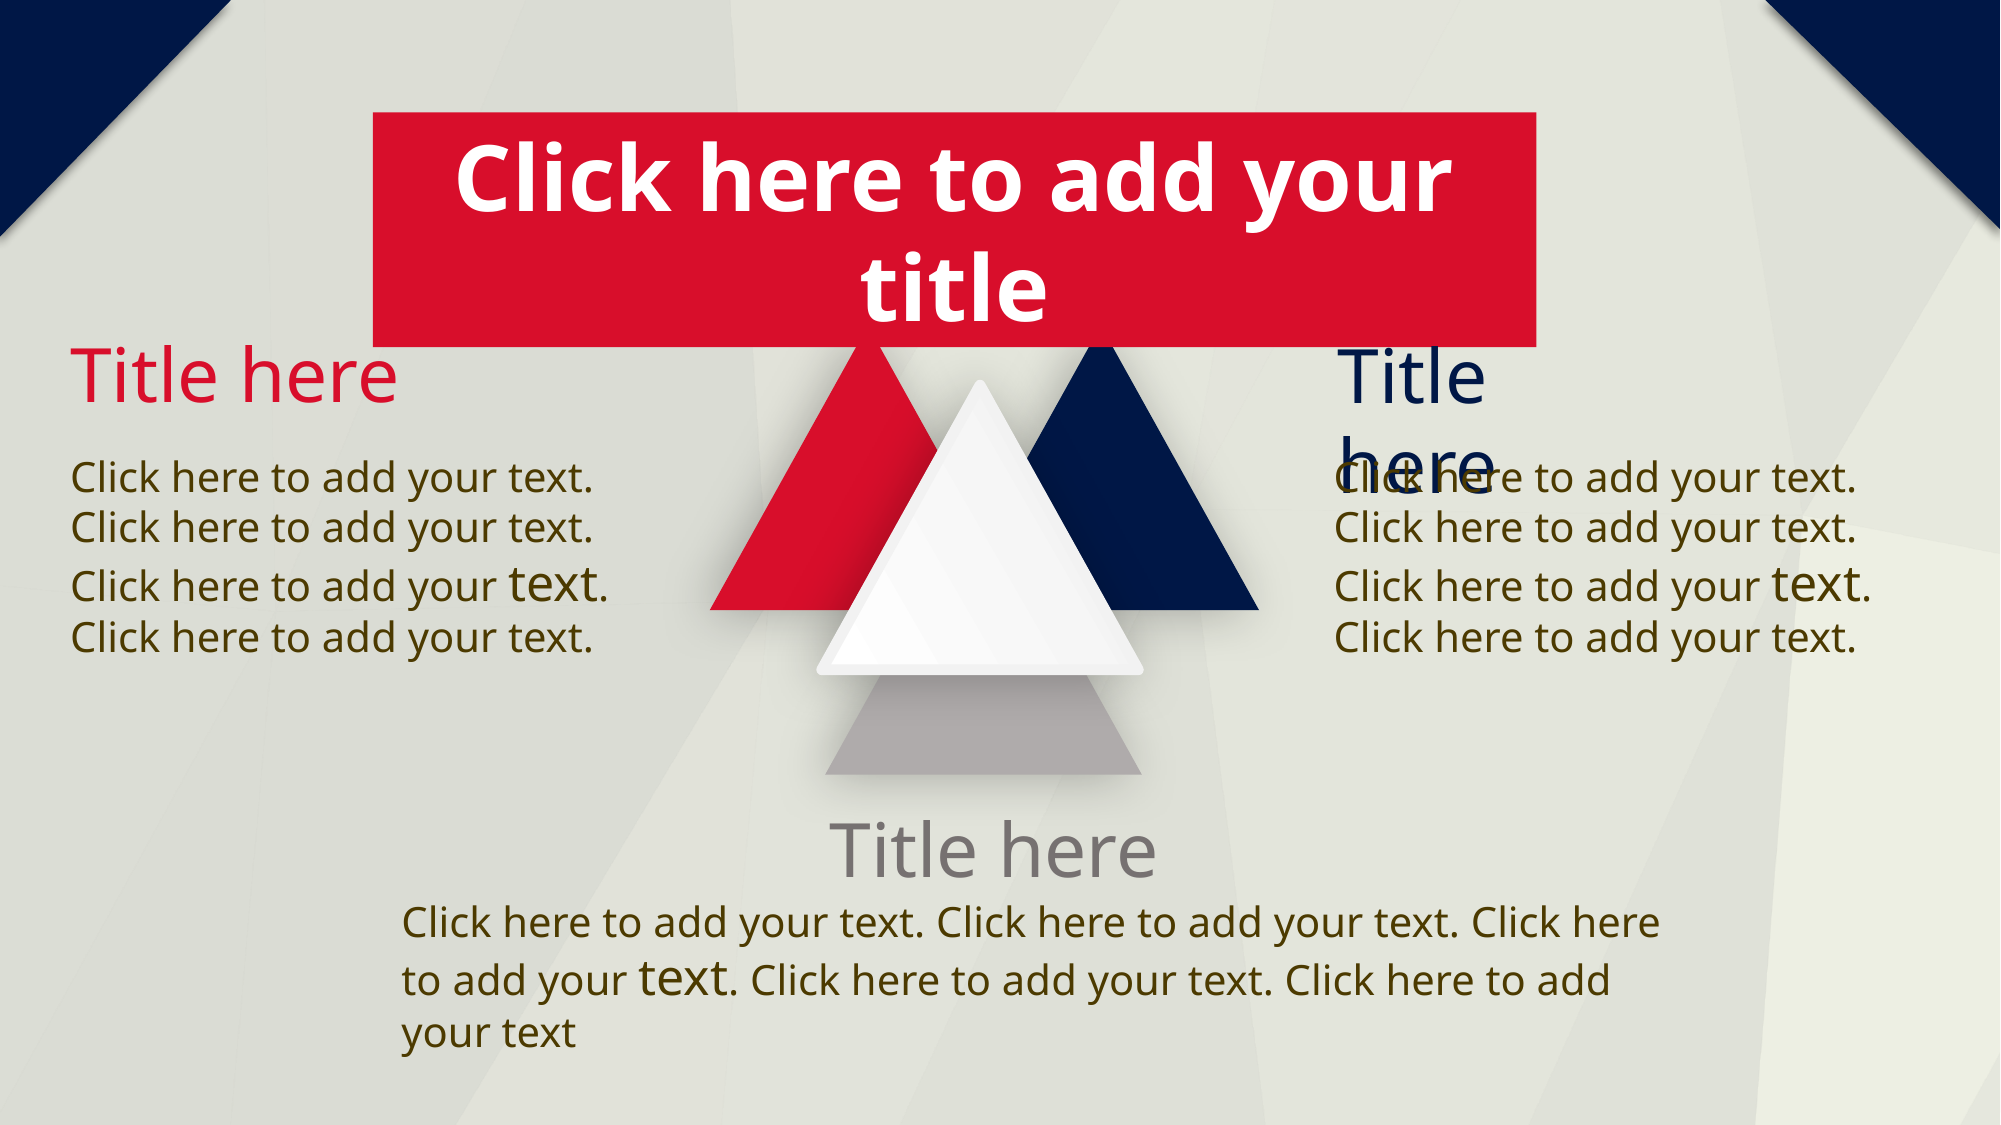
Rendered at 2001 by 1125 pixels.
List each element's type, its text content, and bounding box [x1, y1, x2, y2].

text_box Click here to add your title [372, 112, 1537, 348]
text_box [1318, 320, 1950, 671]
picture [0, 0, 2001, 1125]
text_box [386, 794, 1707, 1015]
text_box [1763, 0, 2000, 231]
text_box [0, 0, 233, 239]
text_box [709, 325, 1260, 775]
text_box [55, 319, 672, 671]
